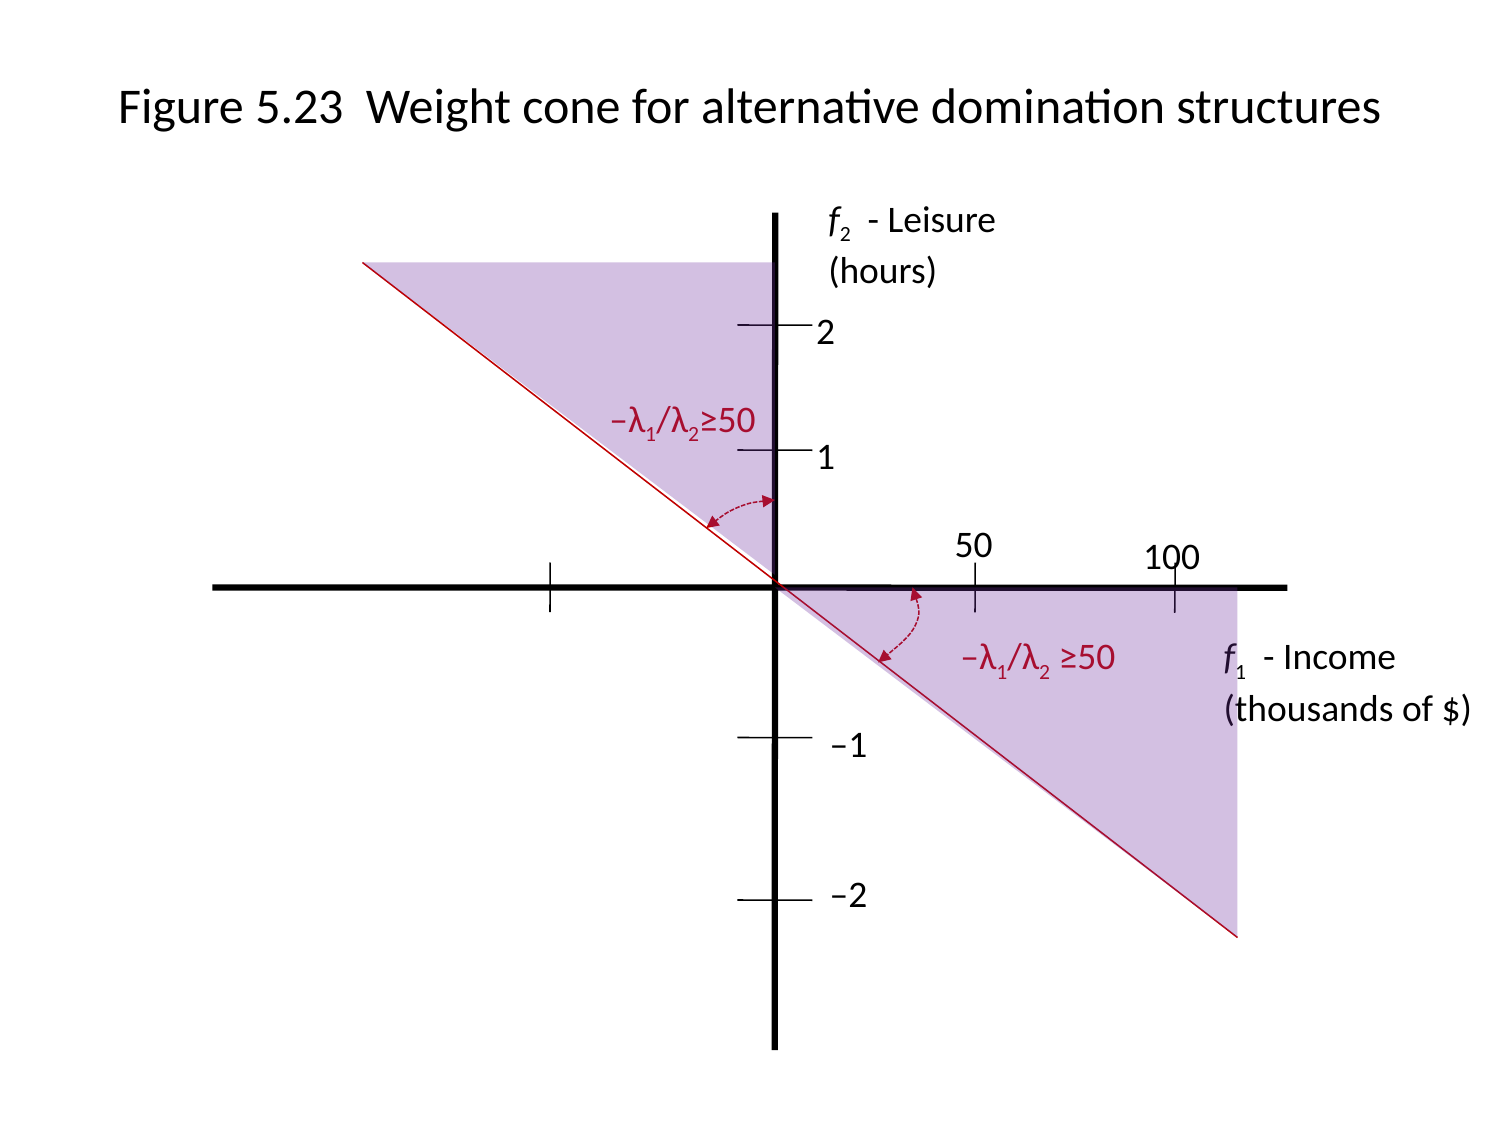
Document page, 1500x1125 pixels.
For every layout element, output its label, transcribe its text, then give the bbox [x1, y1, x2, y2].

title Figure 5.23 Weight cone for alternative domination structures [75, 45, 1425, 163]
text_box f2 - Leisure (hours) [813, 187, 1021, 260]
text_box f1 - Income (thousands of $) [1241, 624, 1488, 736]
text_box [362, 262, 1238, 938]
